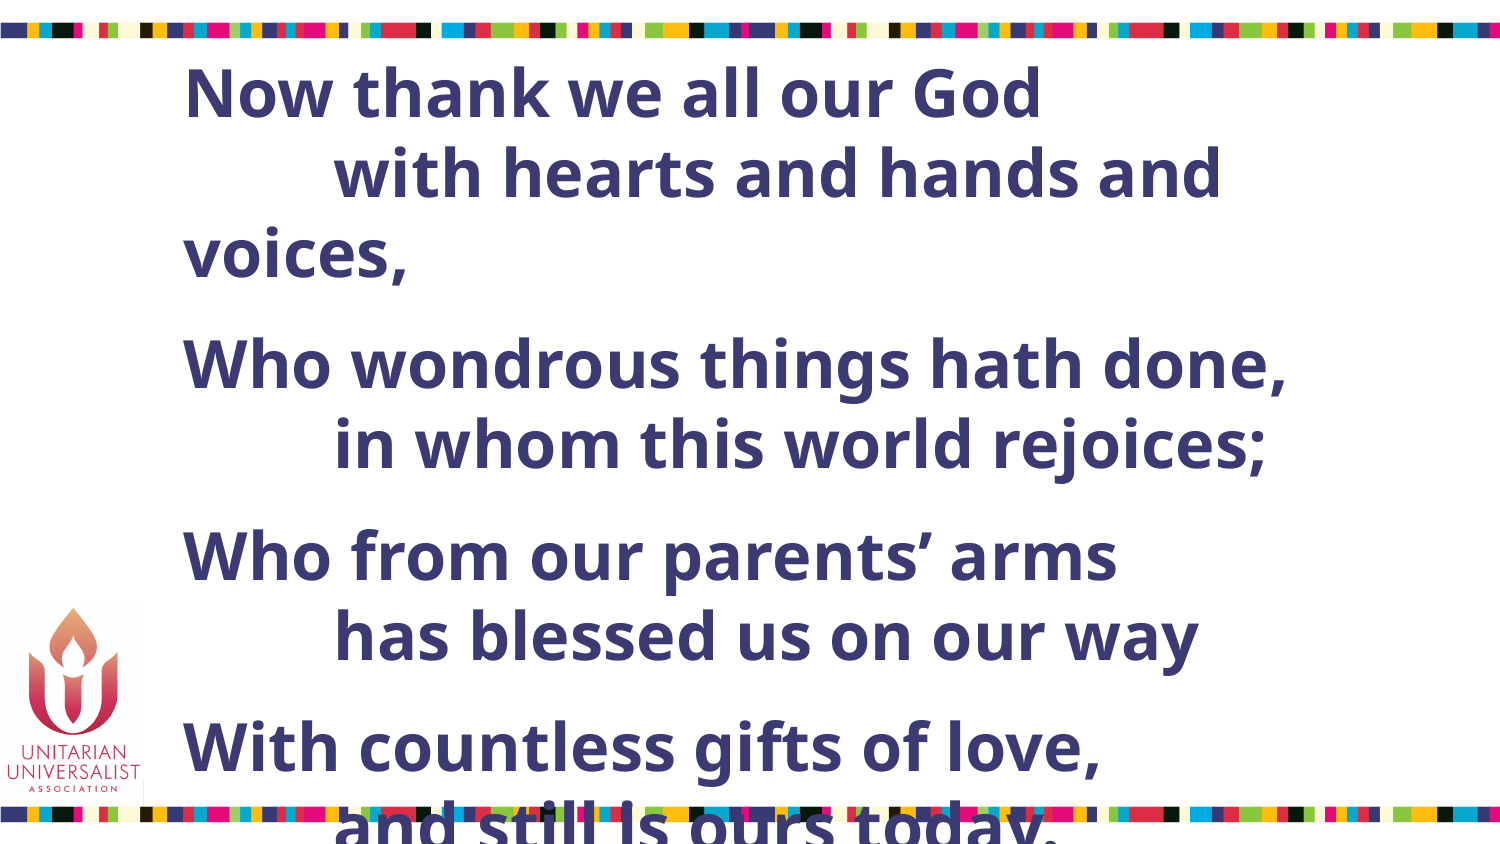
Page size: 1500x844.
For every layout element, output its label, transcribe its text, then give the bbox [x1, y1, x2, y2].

text_box Now thank we all our God with hearts and hands and voices, Who wondrous things hath done, in whom this world rejoices; Who from our parents’ arms has blessed us on our way With countless gifts of love, and still is ours today. [168, 48, 1421, 805]
picture [0, 22, 1500, 40]
picture [0, 600, 1500, 824]
text_box Now thank we all our God with hearts and hands and voices, Who wondrous things hath done, in whom this world rejoices; Who from our parents’ arms has blessed us on our way With countless gifts of love, and still is ours today. [168, 832, 1421, 844]
